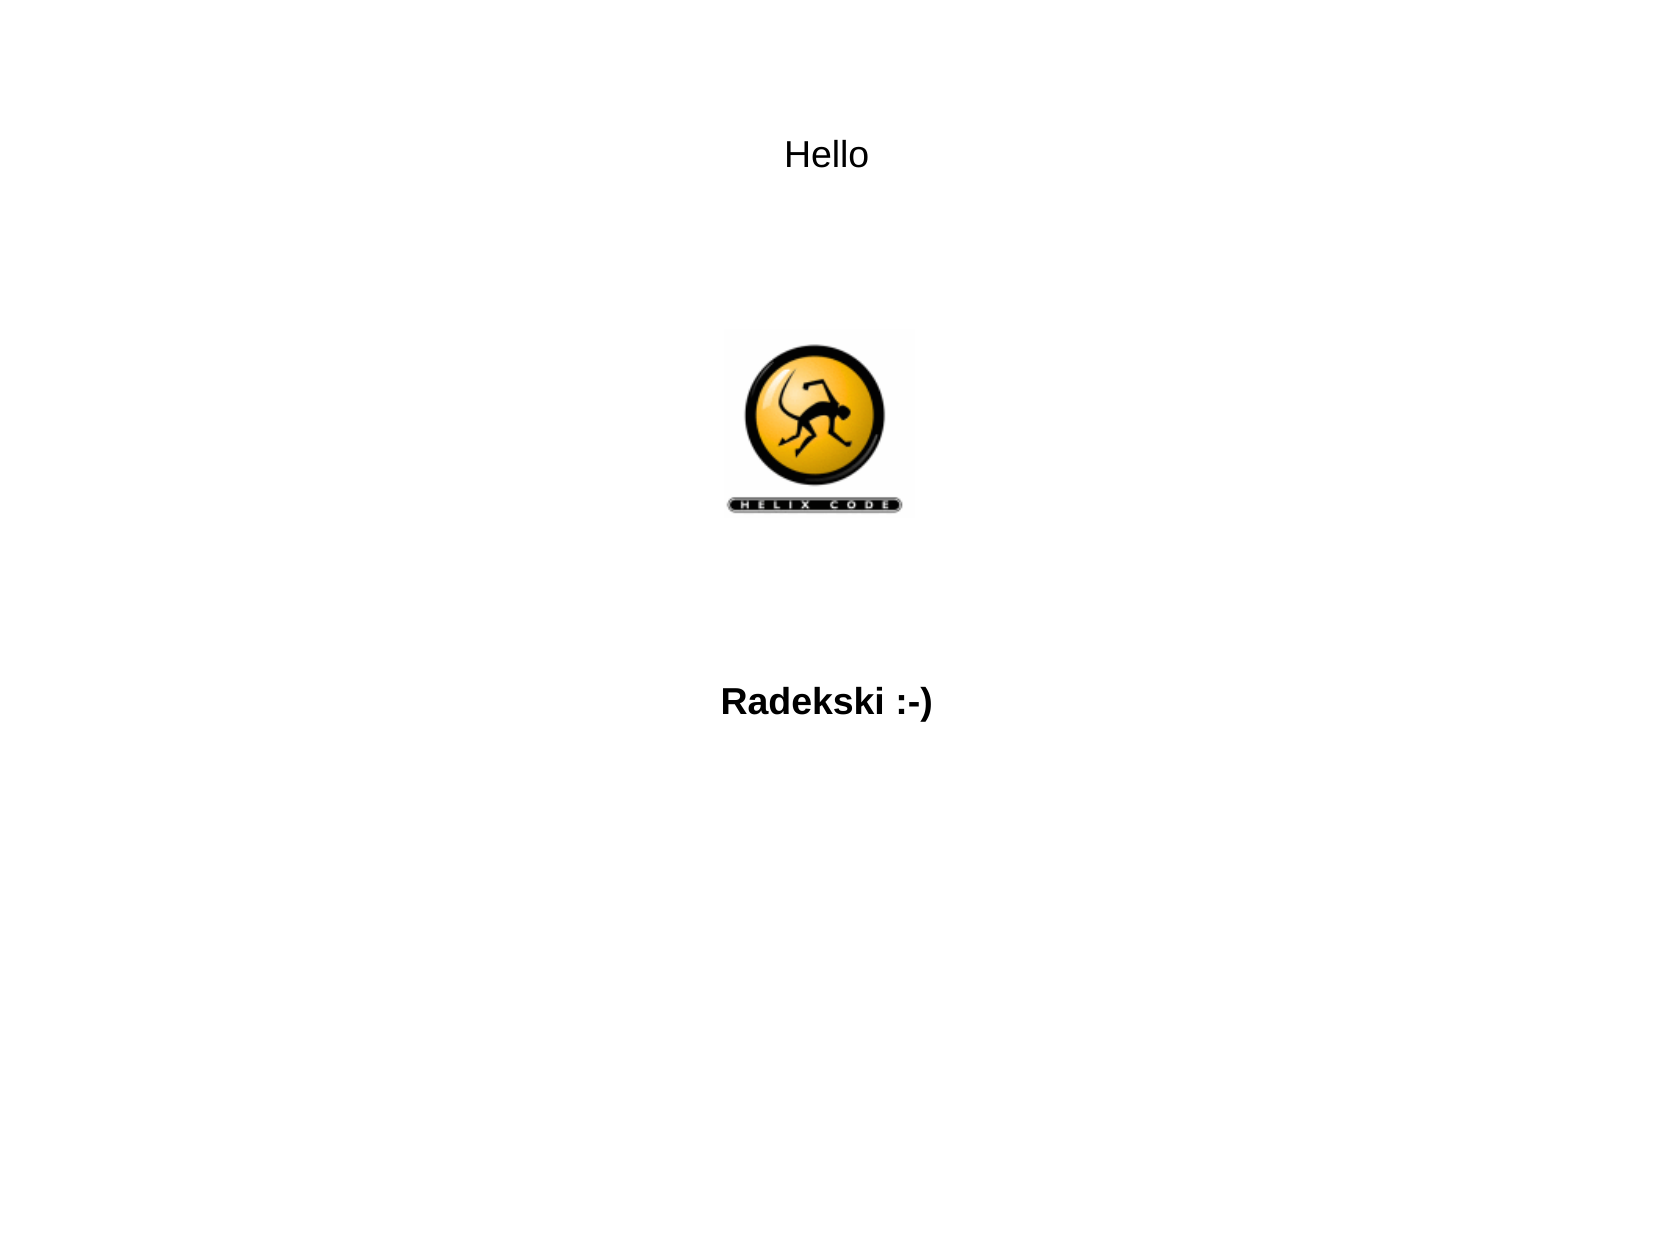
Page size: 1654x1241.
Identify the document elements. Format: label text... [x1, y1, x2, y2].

picture [724, 329, 916, 518]
text_box Hello [82, 49, 1571, 257]
text_box Radekski :-) [82, 290, 1571, 1109]
